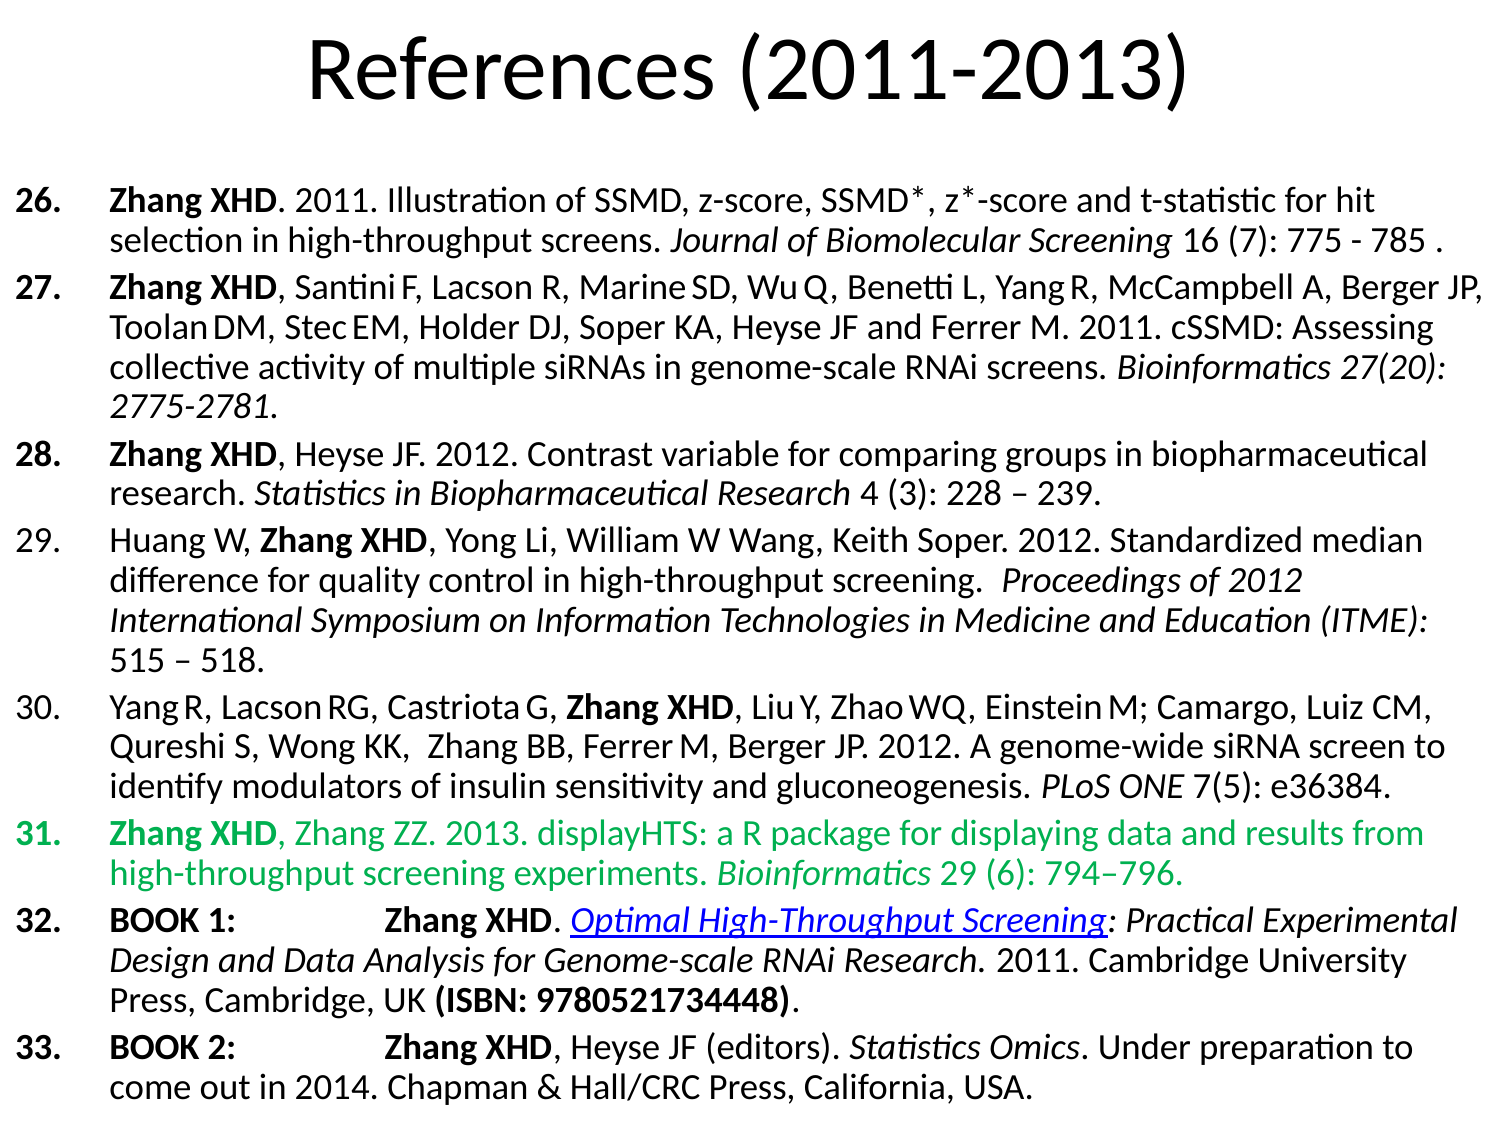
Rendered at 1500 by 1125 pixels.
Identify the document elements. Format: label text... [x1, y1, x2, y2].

list Zhang XHD. 2011. Illustration of SSMD, z-score, SSMD*, z*-score and t-statistic for hit selection in high-throughput screens. Journal of Biomolecular Screening 16 (7): 775 - 785 . Zhang XHD, Santini F, Lacson R, Marine SD, Wu Q, Benetti L, Yang R, McCampbell A, Berger JP, Toolan DM, Stec EM, Holder DJ, Soper KA, Heyse JF and Ferrer M. 2011. cSSMD: Assessing collective activity of multiple siRNAs in genome-scale RNAi screens. Bioinformatics 27(20): 2775-2781. Zhang XHD, Heyse JF. 2012. Contrast variable for comparing groups in biopharmaceutical research. Statistics in Biopharmaceutical Research 4 (3): 228 – 239. Huang W, Zhang XHD, Yong Li, William W Wang, Keith Soper. 2012. Standardized median difference for quality control in high-throughput screening. Proceedings of 2012 International Symposium on Information Technologies in Medicine and Education (ITME): 515 – 518. Yang R, Lacson RG, Castriota G, Zhang XHD, Liu Y, Zhao WQ, Einstein M; Camargo, Luiz CM, Qureshi S, Wong KK, Zhang BB, Ferrer M, Berger JP. 2012. A genome-wide siRNA screen to identify modulators of insulin sensitivity and gluconeogenesis. PLoS ONE 7(5): e36384. Zhang XHD, Zhang ZZ. 2013. displayHTS: a R package for displaying data and results from high-throughput screening experiments. Bioinformatics 29 (6): 794–796. BOOK 1: Zhang XHD. Optimal High-Throughput Screening: Practical Experimental Design and Data Analysis for Genome-scale RNAi Research. 2011. Cambridge University Press, Cambridge, UK (ISBN: 9780521734448). BOOK 2: Zhang XHD, Heyse JF (editors). Statistics Omics. Under preparation to come out in 2014. Chapman & Hall/CRC Press, California, USA. [0, 125, 1500, 1125]
title References (2011-2013) [112, 0, 1388, 125]
